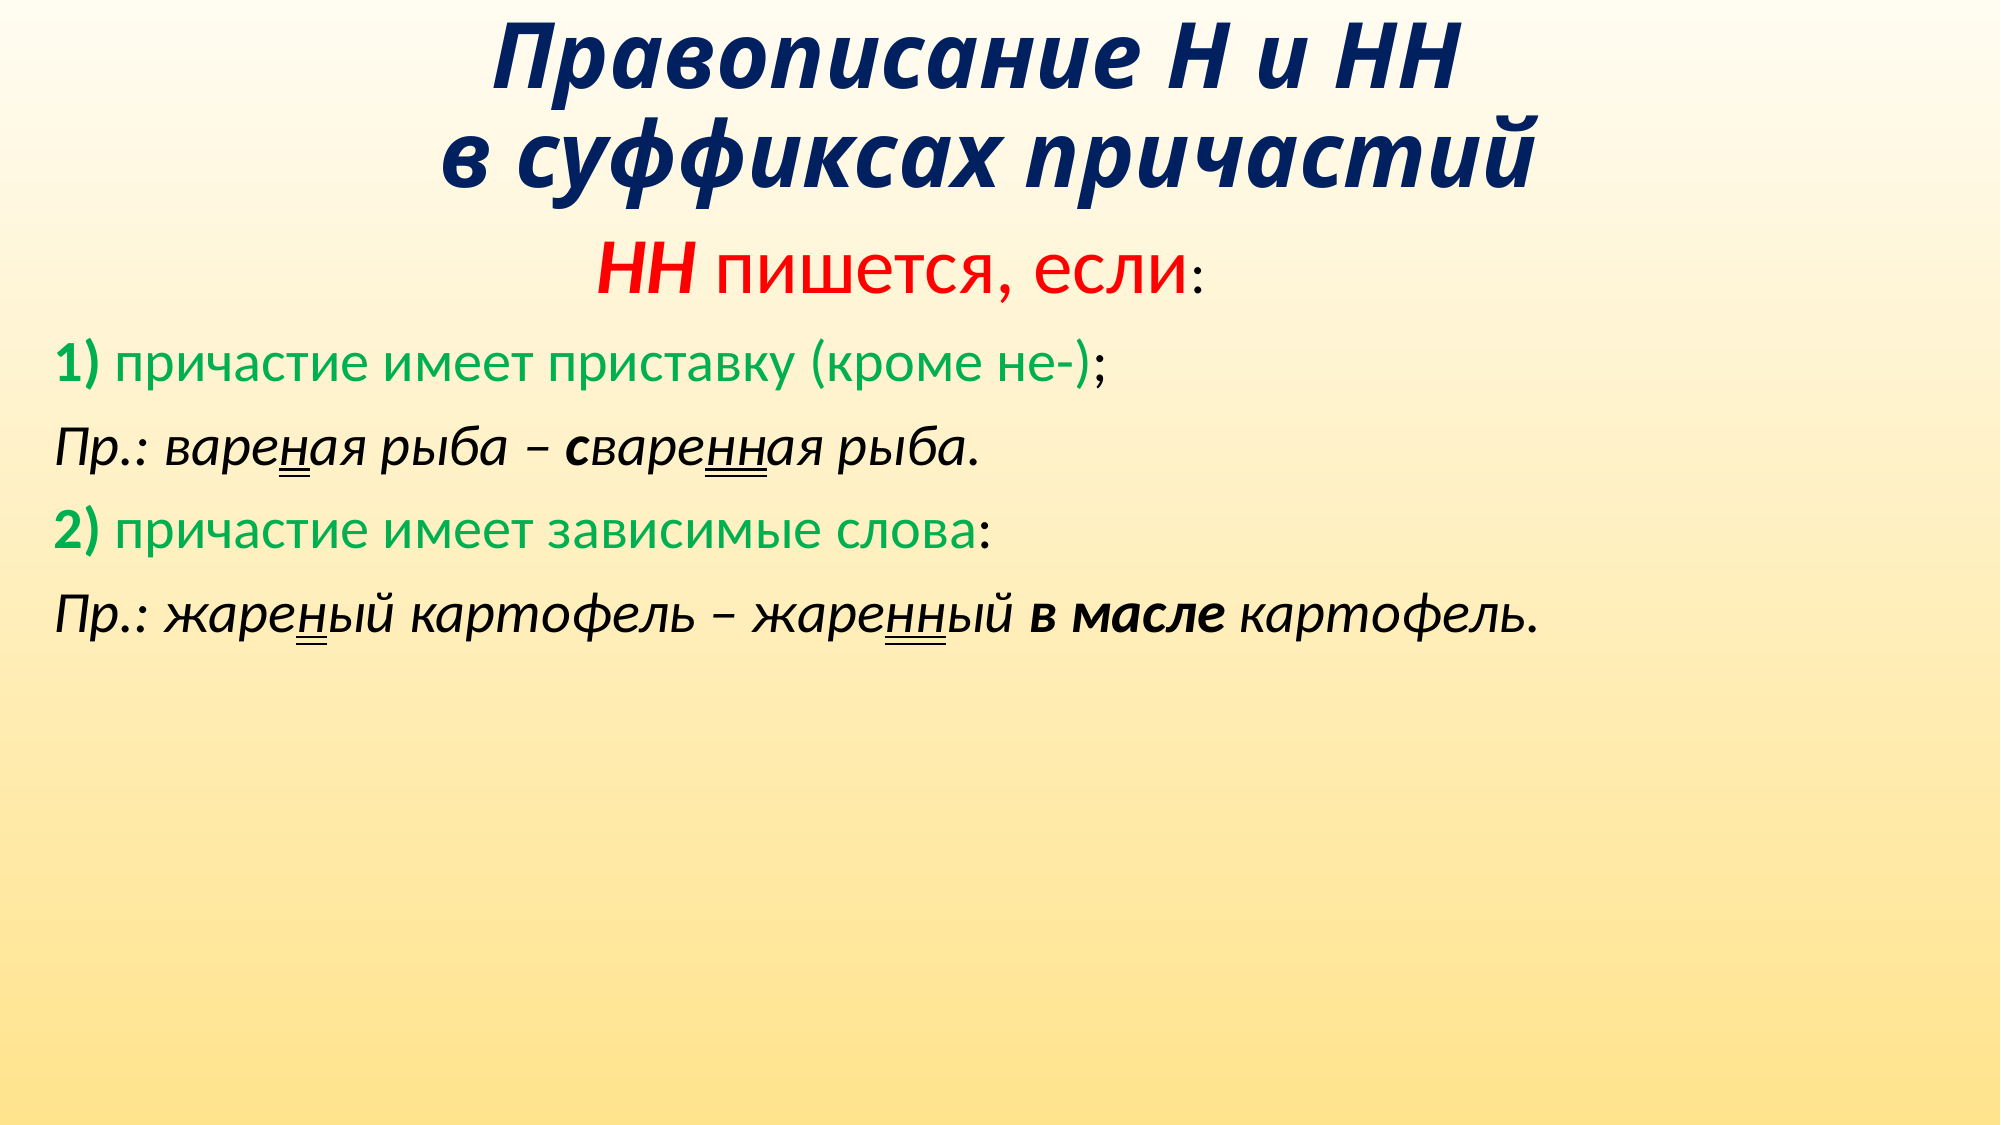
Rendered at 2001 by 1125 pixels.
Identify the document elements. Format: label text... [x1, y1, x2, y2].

list НН пишется, если: 1) причастие имеет приставку (кроме не-); Пр.: вареная рыба – сваренная рыба. 2) причастие имеет зависимые слова: Пр.: жареный картофель – жаренный в масле картофель. [38, 217, 1764, 1019]
title Правописание Н и НН в суффиксах причастий [126, 0, 1852, 218]
